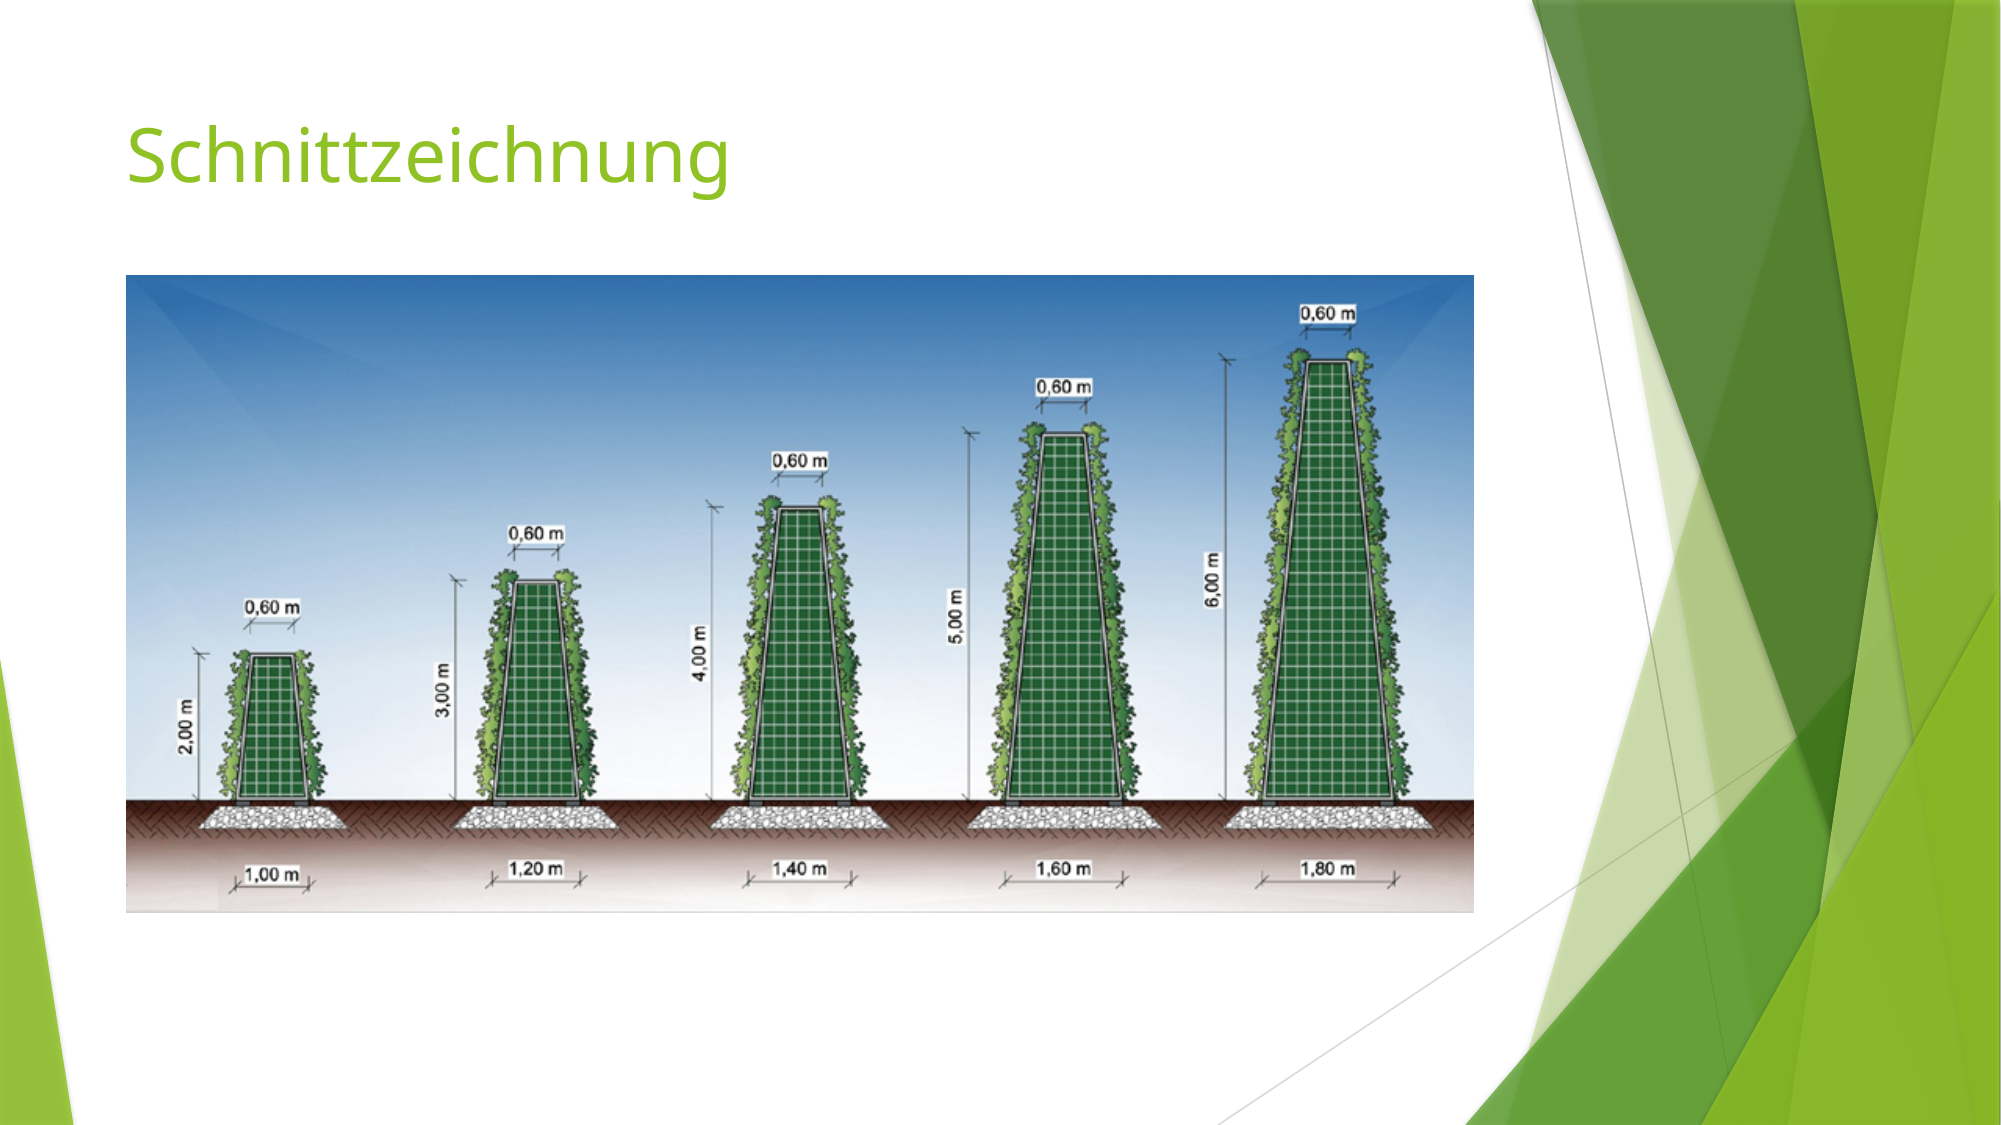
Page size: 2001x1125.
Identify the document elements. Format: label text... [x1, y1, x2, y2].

picture [126, 275, 1474, 914]
title Schnittzeichnung [111, 99, 1522, 317]
